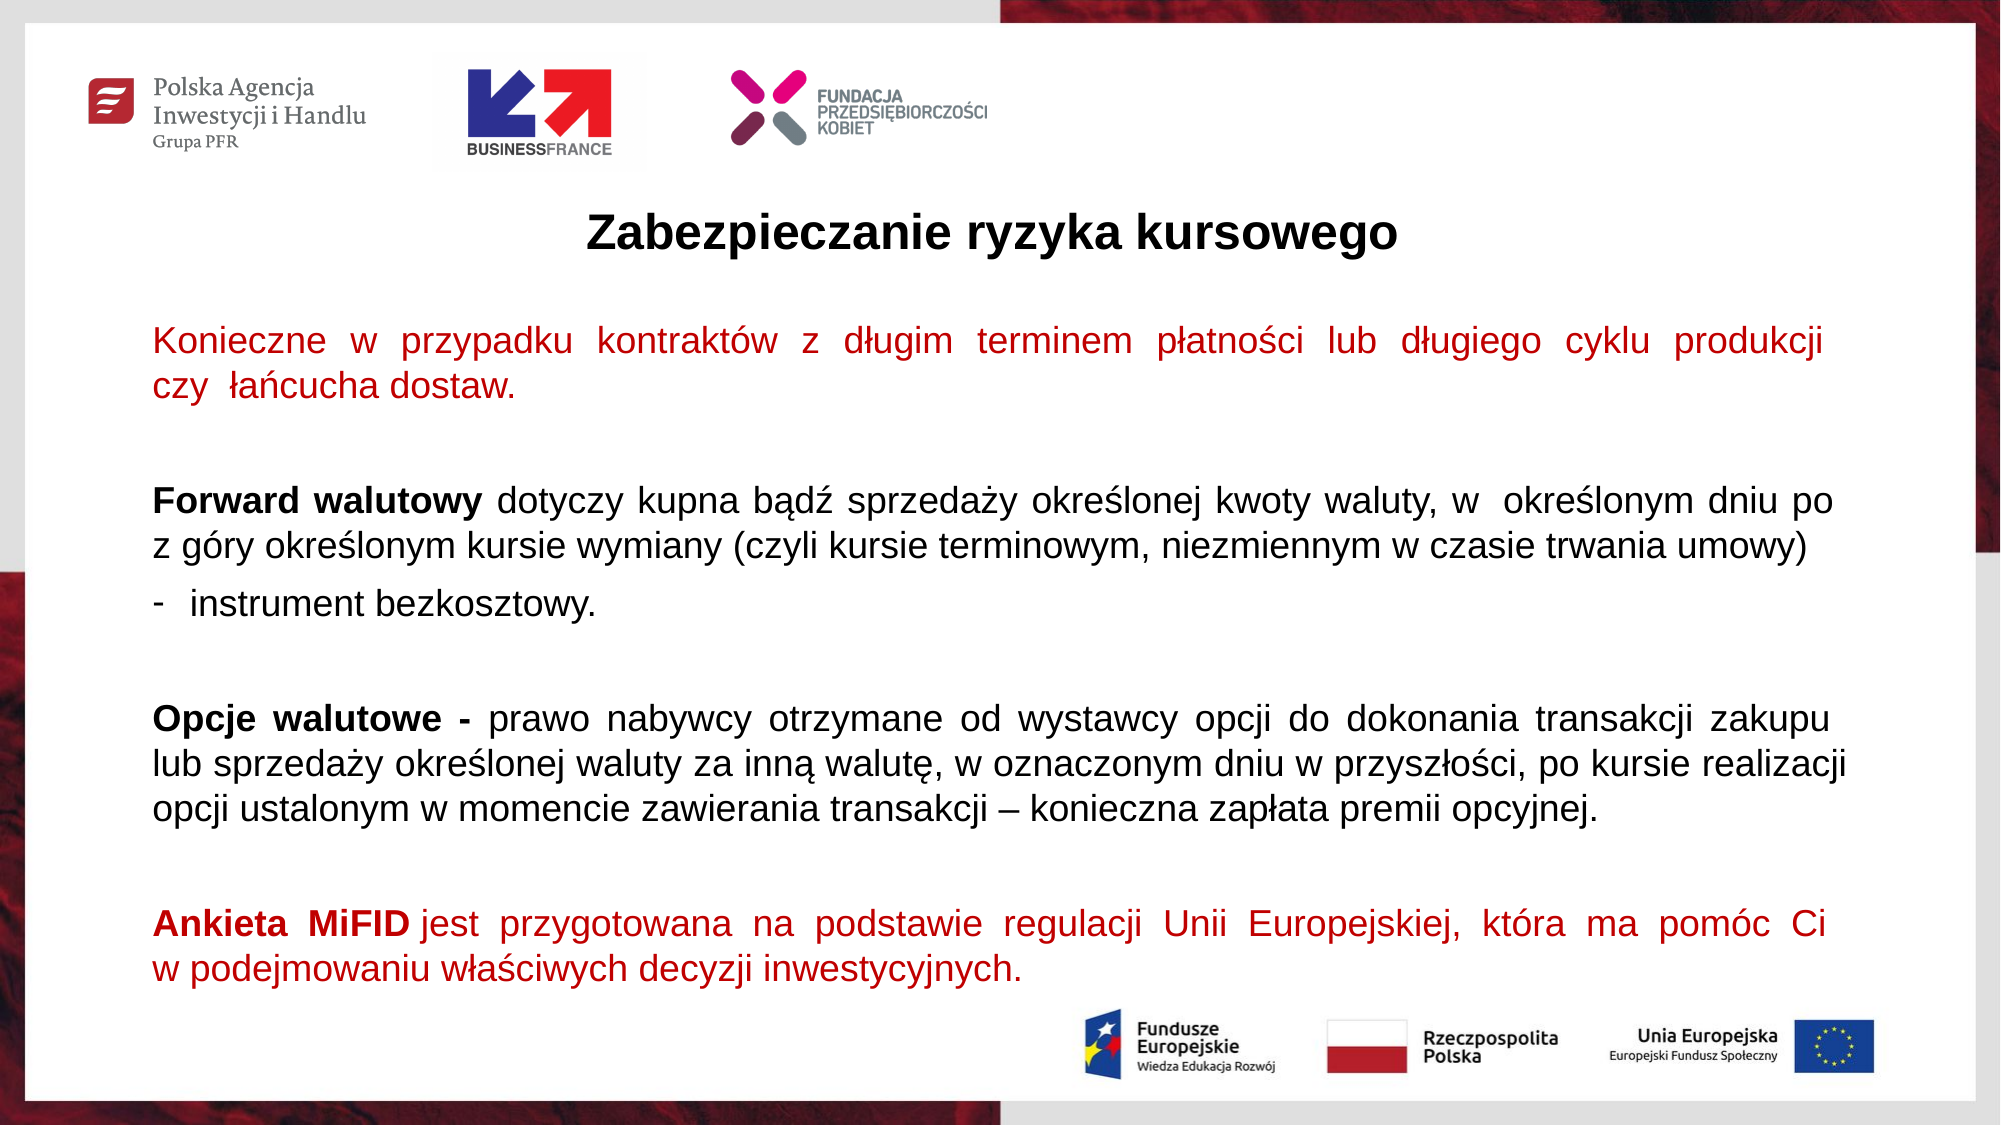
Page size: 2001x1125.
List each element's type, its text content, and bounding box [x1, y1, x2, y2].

list Konieczne w przypadku kontraktów z długim terminem płatności lub długiego cyklu produkcji czy łańcucha dostaw. Forward walutowy dotyczy kupna bądź sprzedaży określonej kwoty waluty, w określonym dniu po z góry określonym kursie wymiany (czyli kursie terminowym, niezmiennym w czasie trwania umowy) instrument bezkosztowy. Opcje walutowe - prawo nabywcy otrzymane od wystawcy opcji do dokonania transakcji zakupu lub sprzedaży określonej waluty za inną walutę, w oznaczonym dniu w przyszłości, po kursie realizacji opcji ustalonym w momencie zawierania transakcji – konieczna zapłata premii opcyjnej. Ankieta MiFID jest przygotowana na podstawie regulacji Unii Europejskiej, która ma pomóc Ci w podejmowaniu właściwych decyzji inwestycyjnych. [137, 308, 1863, 1023]
picture [0, 0, 2001, 1125]
title Zabezpieczanie ryzyka kursowego [137, 125, 1863, 308]
